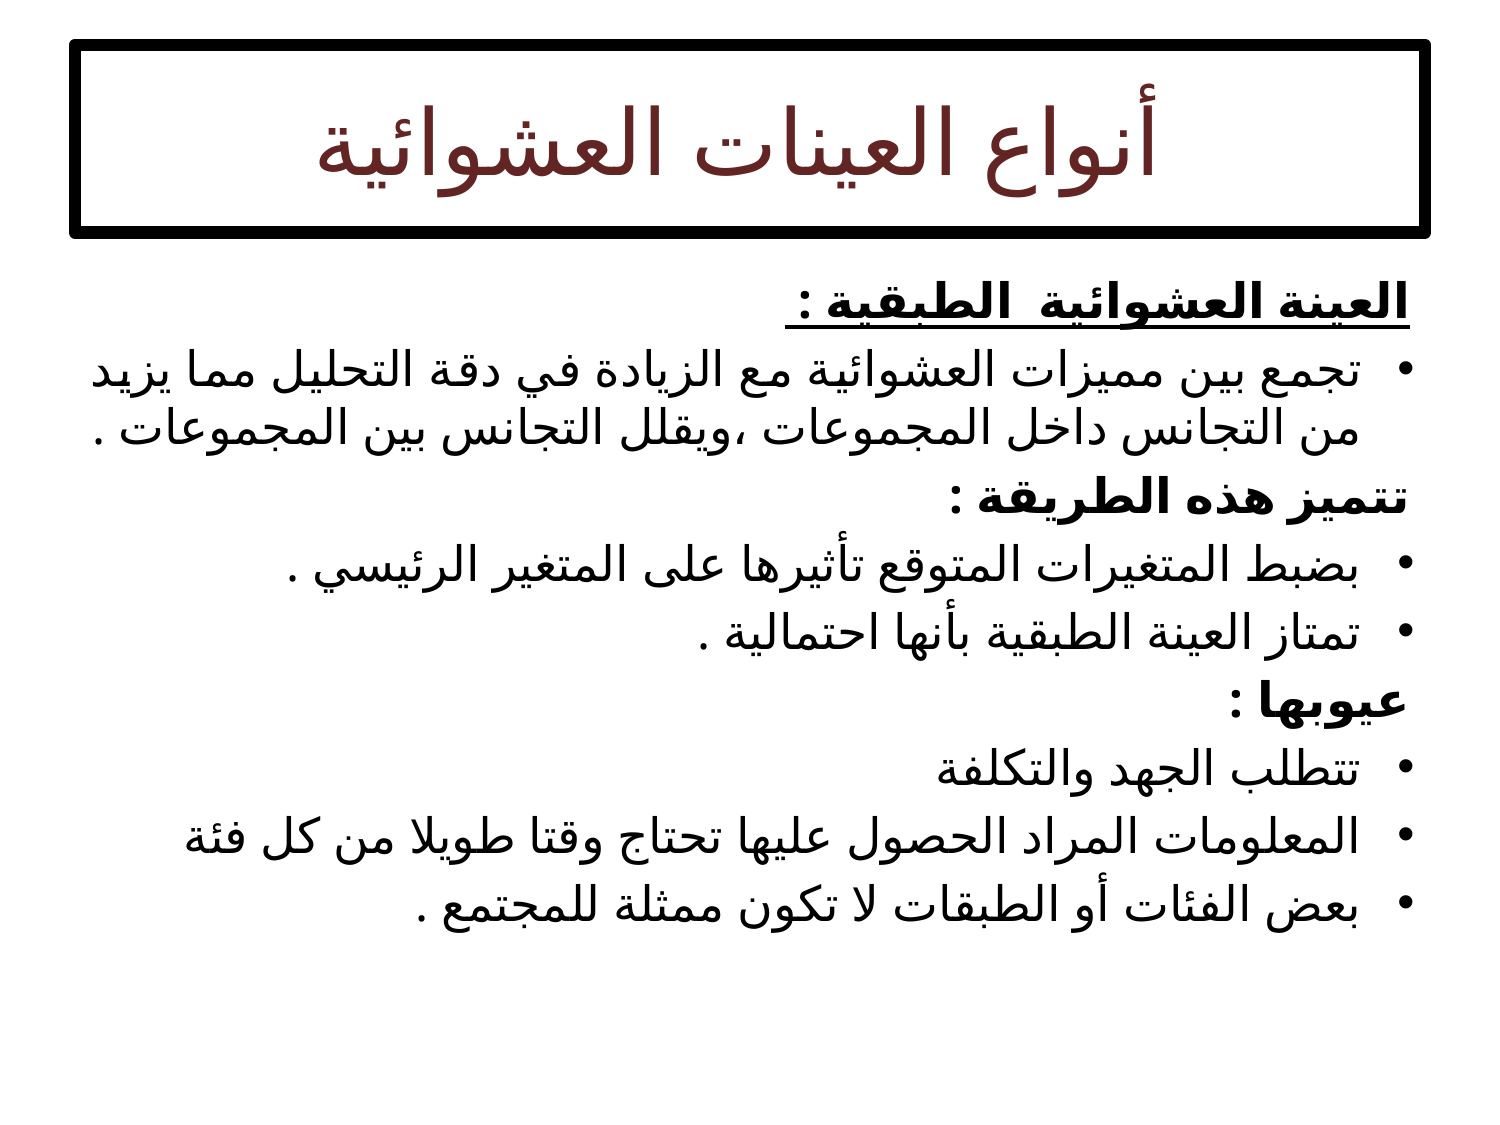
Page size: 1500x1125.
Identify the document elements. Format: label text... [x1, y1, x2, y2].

list العينة العشوائية الطبقية : تجمع بين مميزات العشوائية مع الزيادة في دقة التحليل مما يزيد من التجانس داخل المجموعات ،ويقلل التجانس بين المجموعات . تتميز هذه الطريقة : بضبط المتغيرات المتوقع تأثيرها على المتغير الرئيسي . تمتاز العينة الطبقية بأنها احتمالية . عيوبها : تتطلب الجهد والتكلفة المعلومات المراد الحصول عليها تحتاج وقتا طويلا من كل فئة بعض الفئات أو الطبقات لا تكون ممثلة للمجتمع . [75, 262, 1425, 1005]
title أنواع العينات العشوائية [75, 45, 1425, 233]
